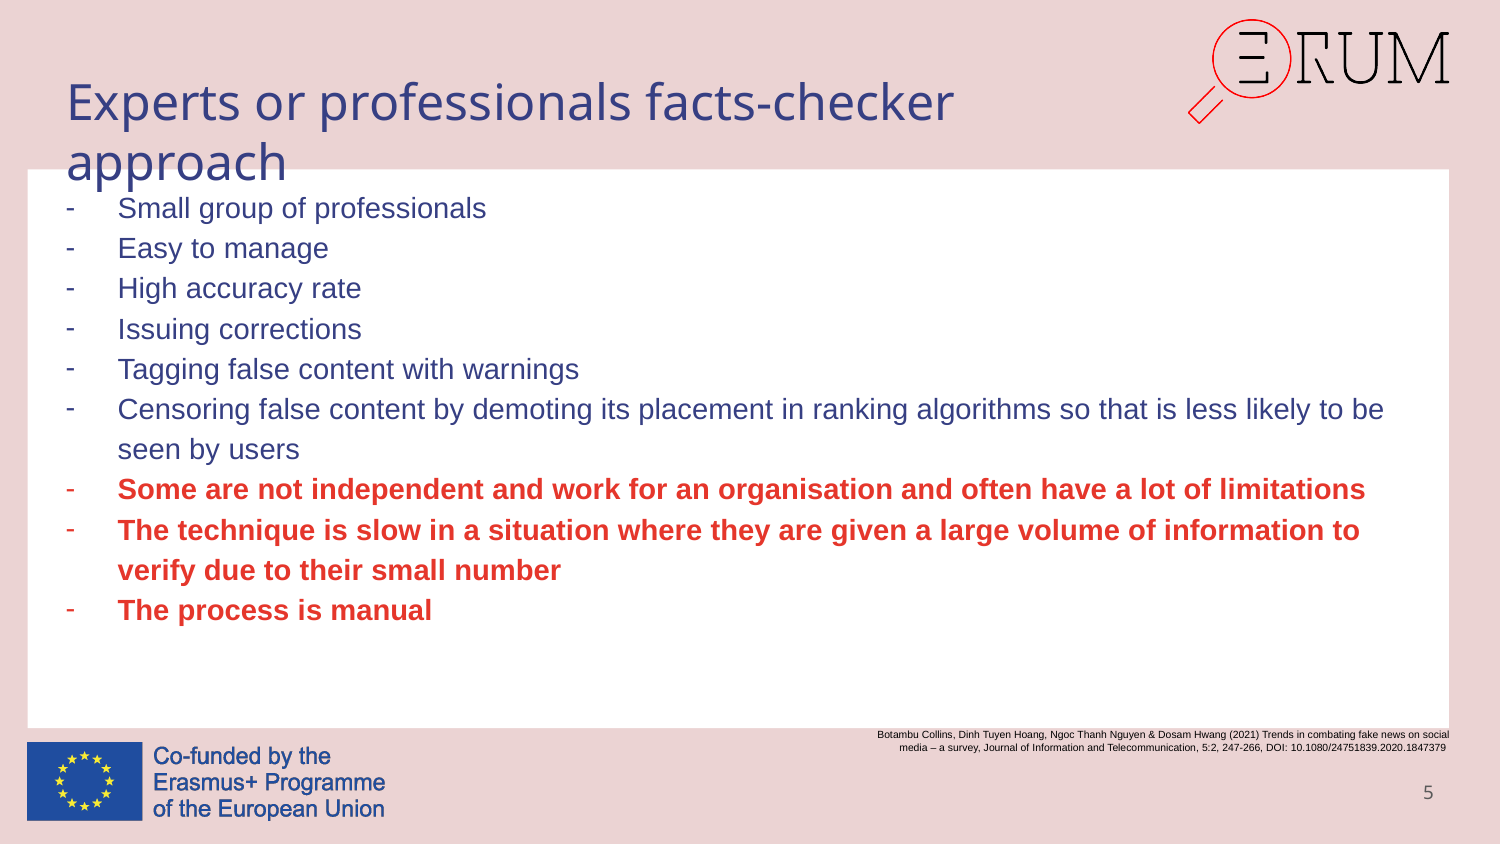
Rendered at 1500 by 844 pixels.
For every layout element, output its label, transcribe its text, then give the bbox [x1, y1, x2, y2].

picture [1136, 0, 1500, 137]
slide_number 5 [1358, 766, 1449, 826]
text_box Botambu Collins, Dinh Tuyen Hoang, Ngoc Thanh Nguyen & Dosam Hwang (2021) Trends in combating fake news on social media – a survey, Journal of Information and Telecommunication, 5:2, 247-266, DOI: 10.1080/24751839.2020.1847379 [851, 715, 1467, 766]
title Experts or professionals facts-checker approach [51, 55, 1168, 150]
list Small group of professionals Easy to manage High accuracy rate Issuing corrections Tagging false content with warnings Censoring false content by demoting its placement in ranking algorithms so that is less likely to be seen by users Some are not independent and work for an organisation and often have a lot of limitations The technique is slow in a situation where they are given a large volume of information to verify due to their small number The process is manual [27, 169, 1449, 729]
picture [27, 742, 385, 821]
